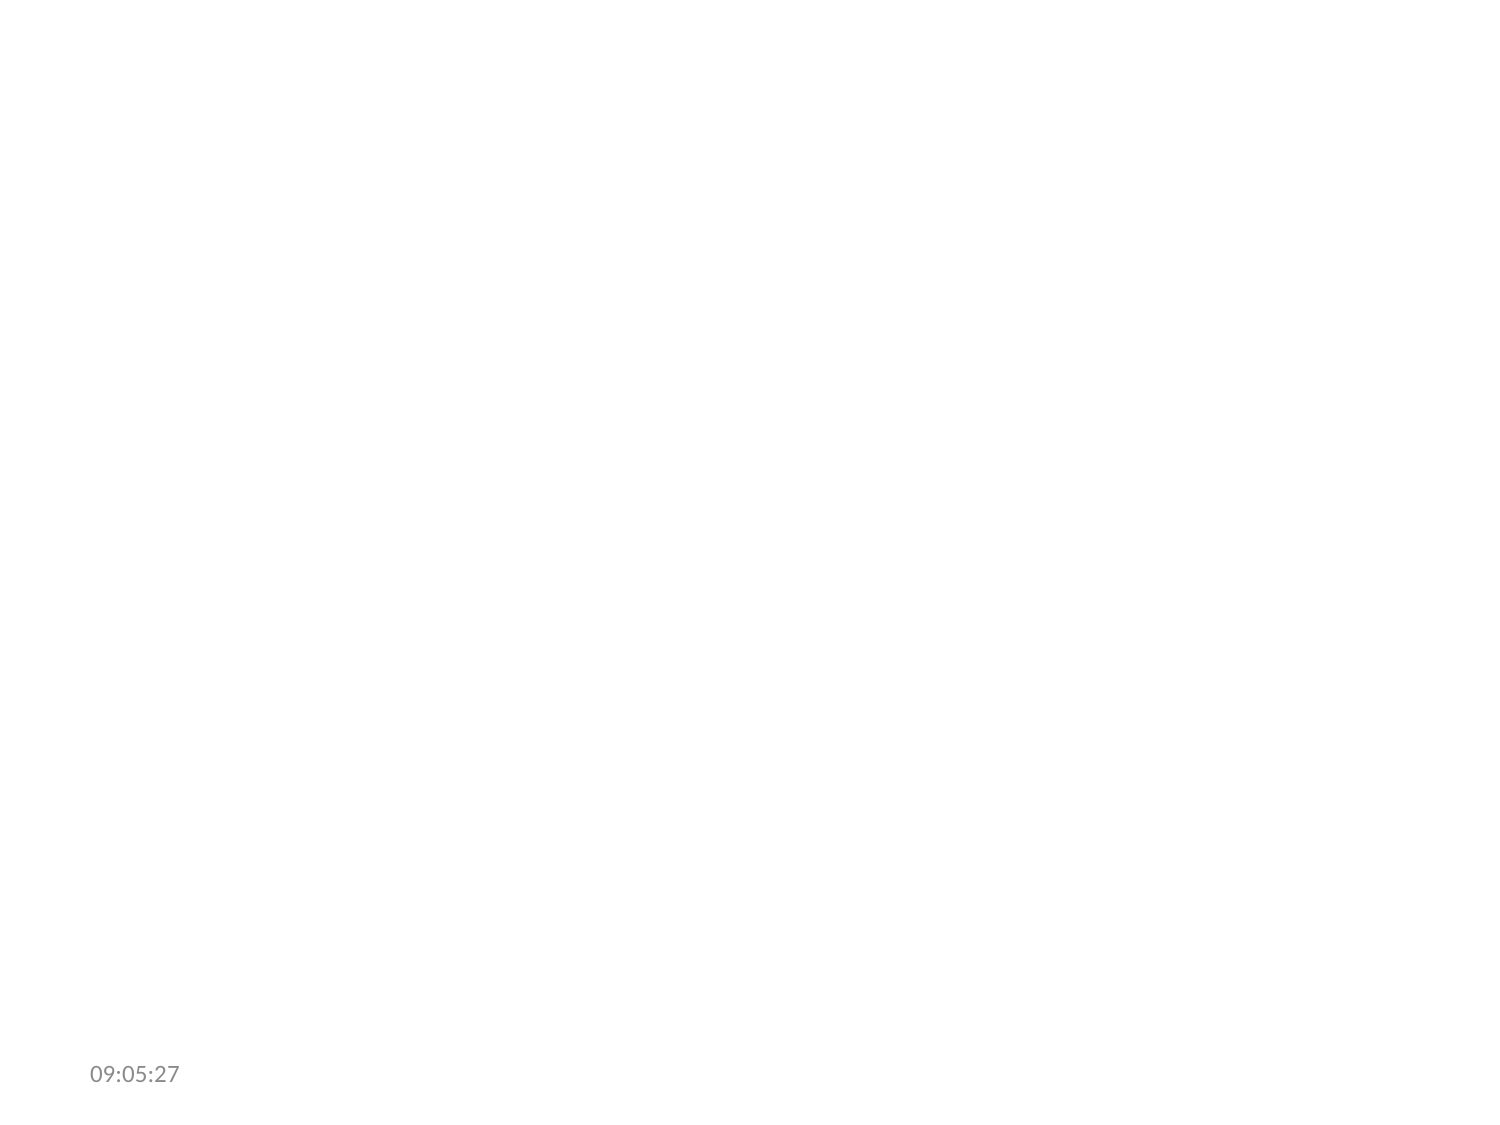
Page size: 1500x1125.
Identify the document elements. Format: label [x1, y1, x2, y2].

slide_number [75, 1042, 425, 1103]
